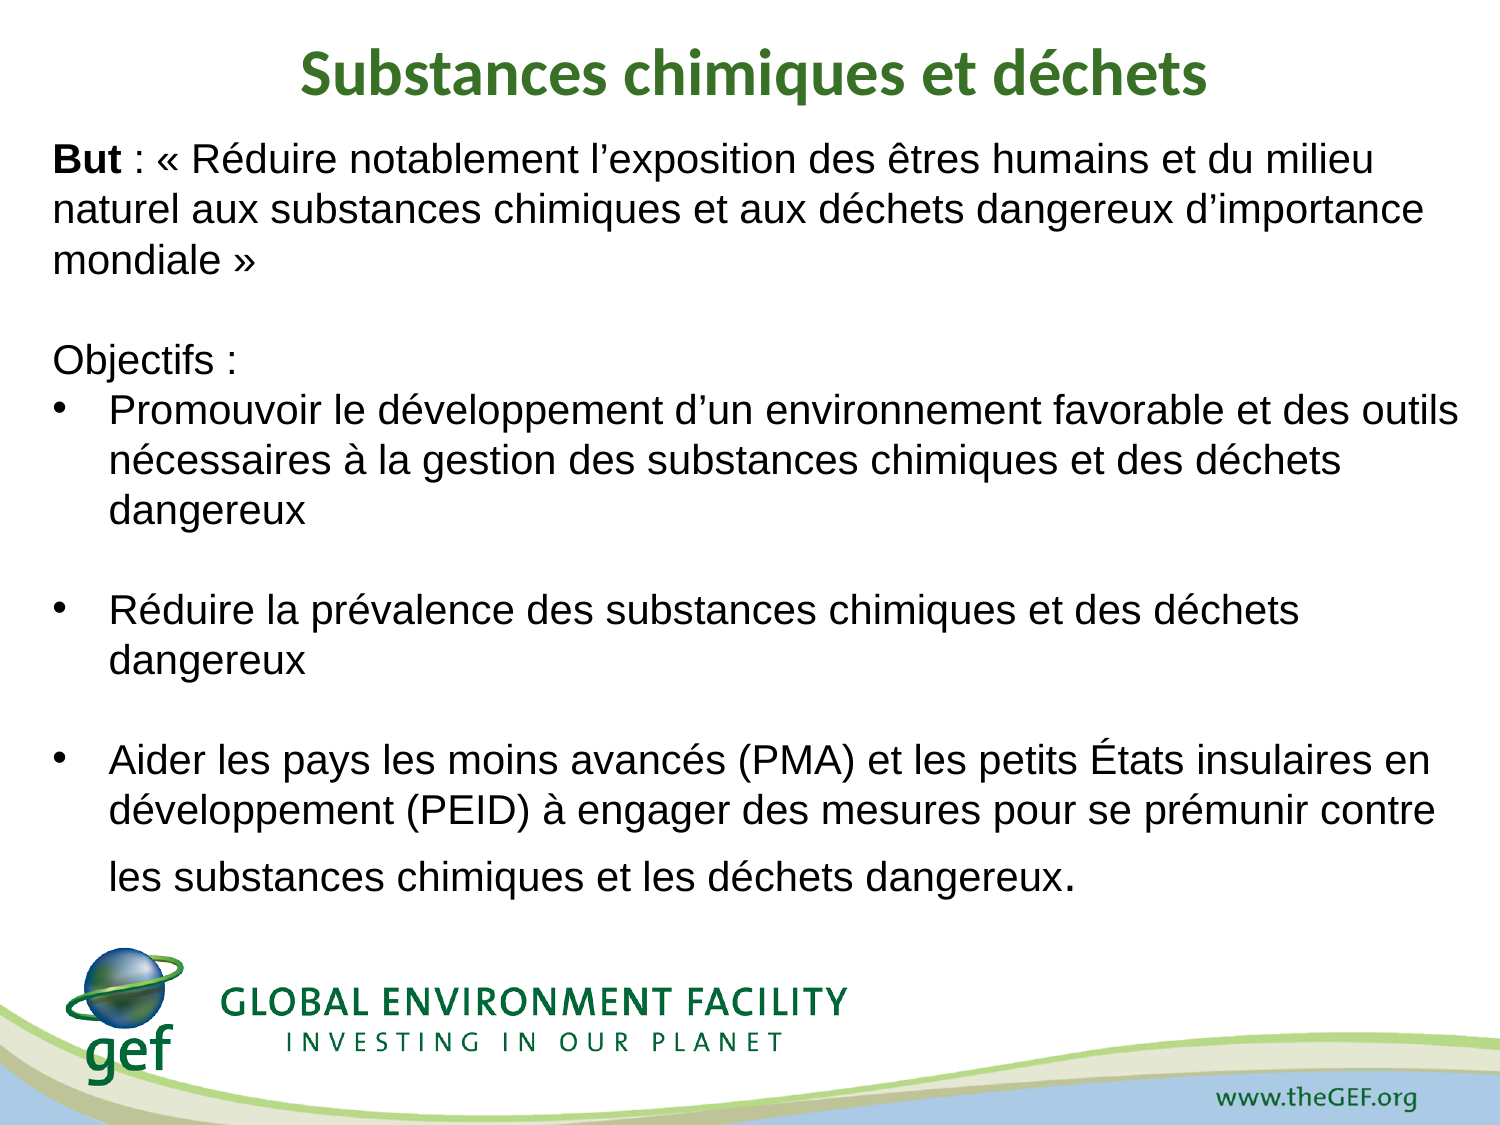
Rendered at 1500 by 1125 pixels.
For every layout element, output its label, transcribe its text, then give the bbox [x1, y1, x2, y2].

picture [0, 920, 1500, 1125]
title Substances chimiques et déchets [34, 12, 1476, 126]
text_box But : « Réduire notablement l’exposition des êtres humains et du milieu naturel aux substances chimiques et aux déchets dangereux d’importance mondiale » Objectifs : Promouvoir le développement d’un environnement favorable et des outils nécessaires à la gestion des substances chimiques et des déchets dangereux Réduire la prévalence des substances chimiques et des déchets dangereux Aider les pays les moins avancés (PMA) et les petits États insulaires en développement (PEID) à engager des mesures pour se prémunir contre les substances chimiques et les déchets dangereux. [37, 124, 1475, 965]
